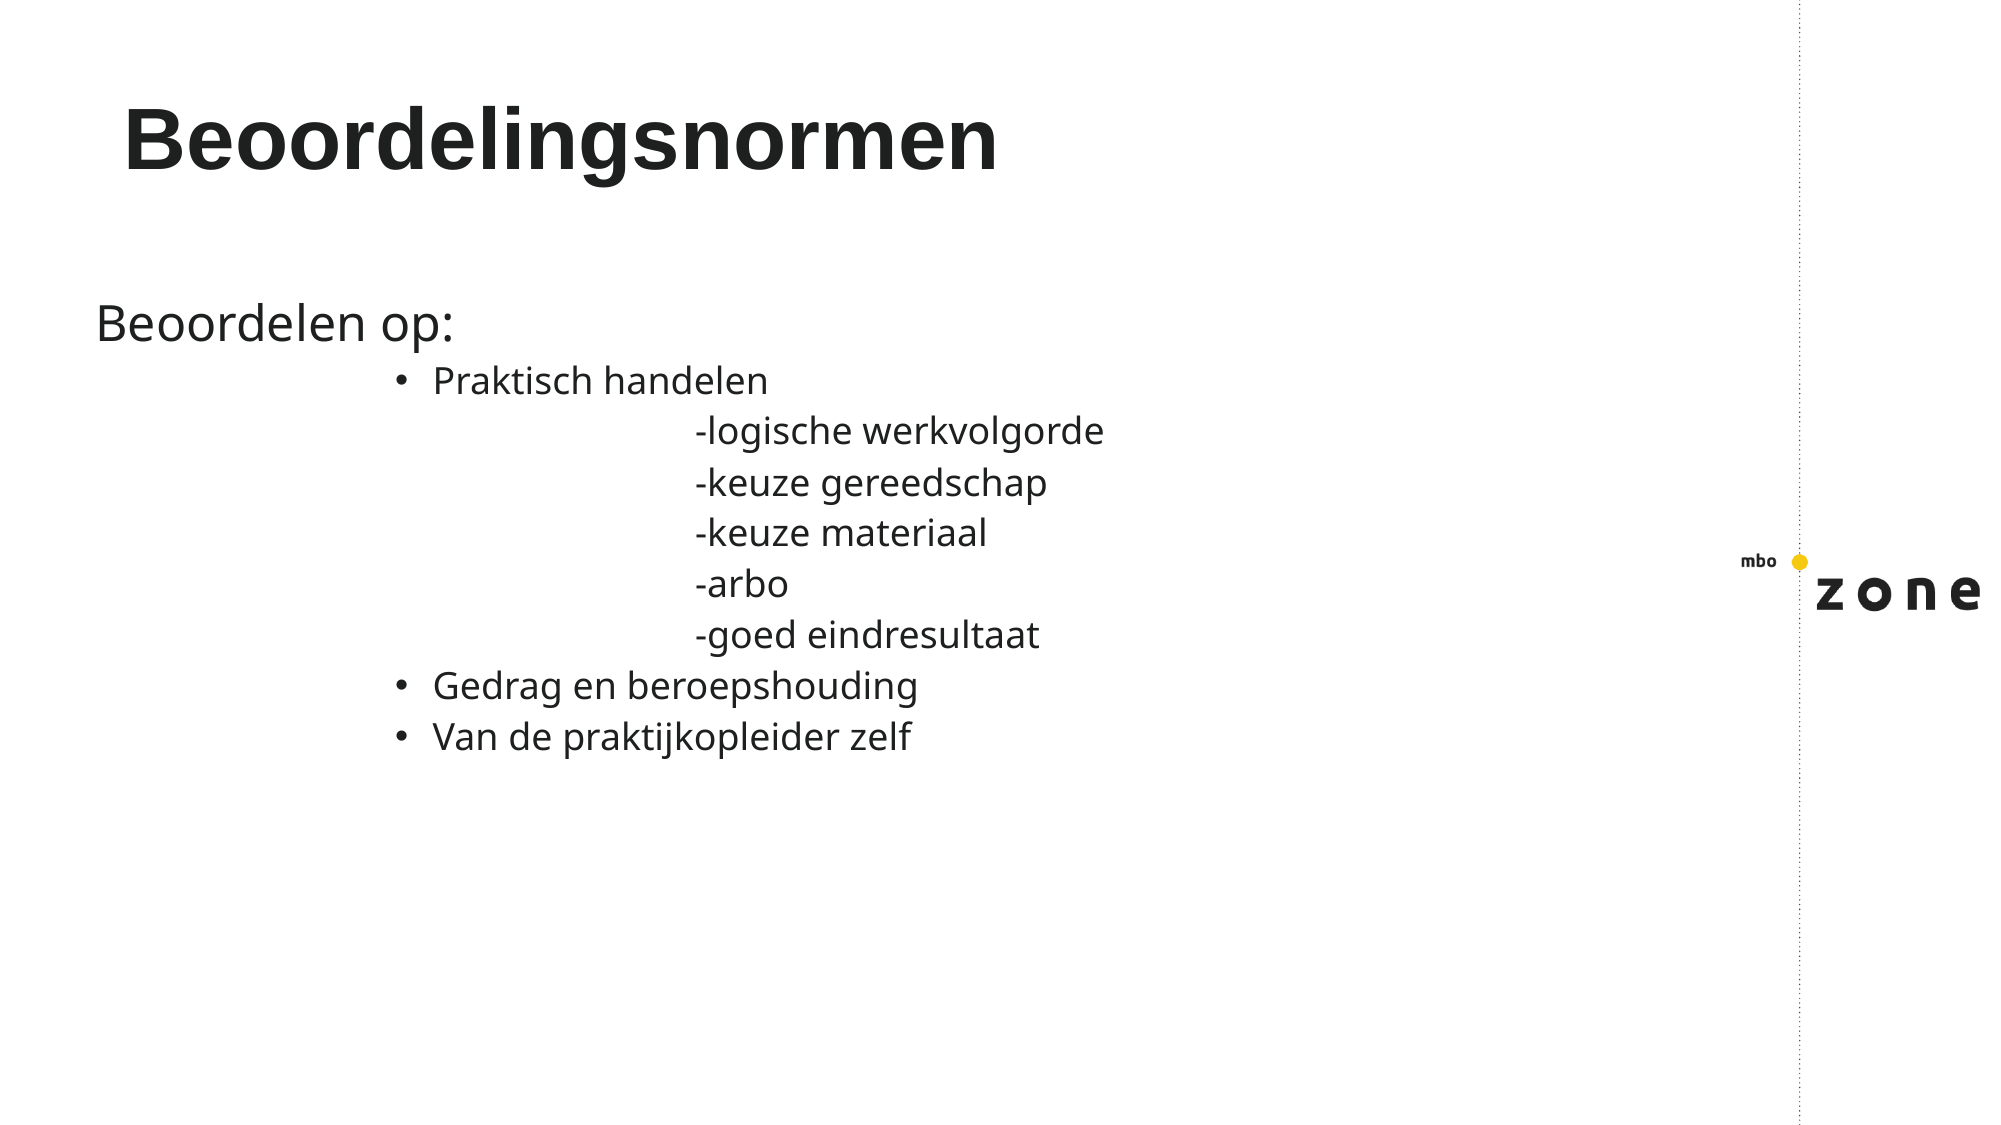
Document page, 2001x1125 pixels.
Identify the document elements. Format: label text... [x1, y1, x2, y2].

title Beoordelingsnormen [124, 94, 1023, 213]
list Beoordelen op: Praktisch handelen -logische werkvolgorde -keuze gereedschap -keuze materiaal -arbo -goed eindresultaat Gedrag en beroepshouding Van de praktijkopleider zelf [95, 251, 1700, 1010]
picture [1596, 0, 2001, 1125]
